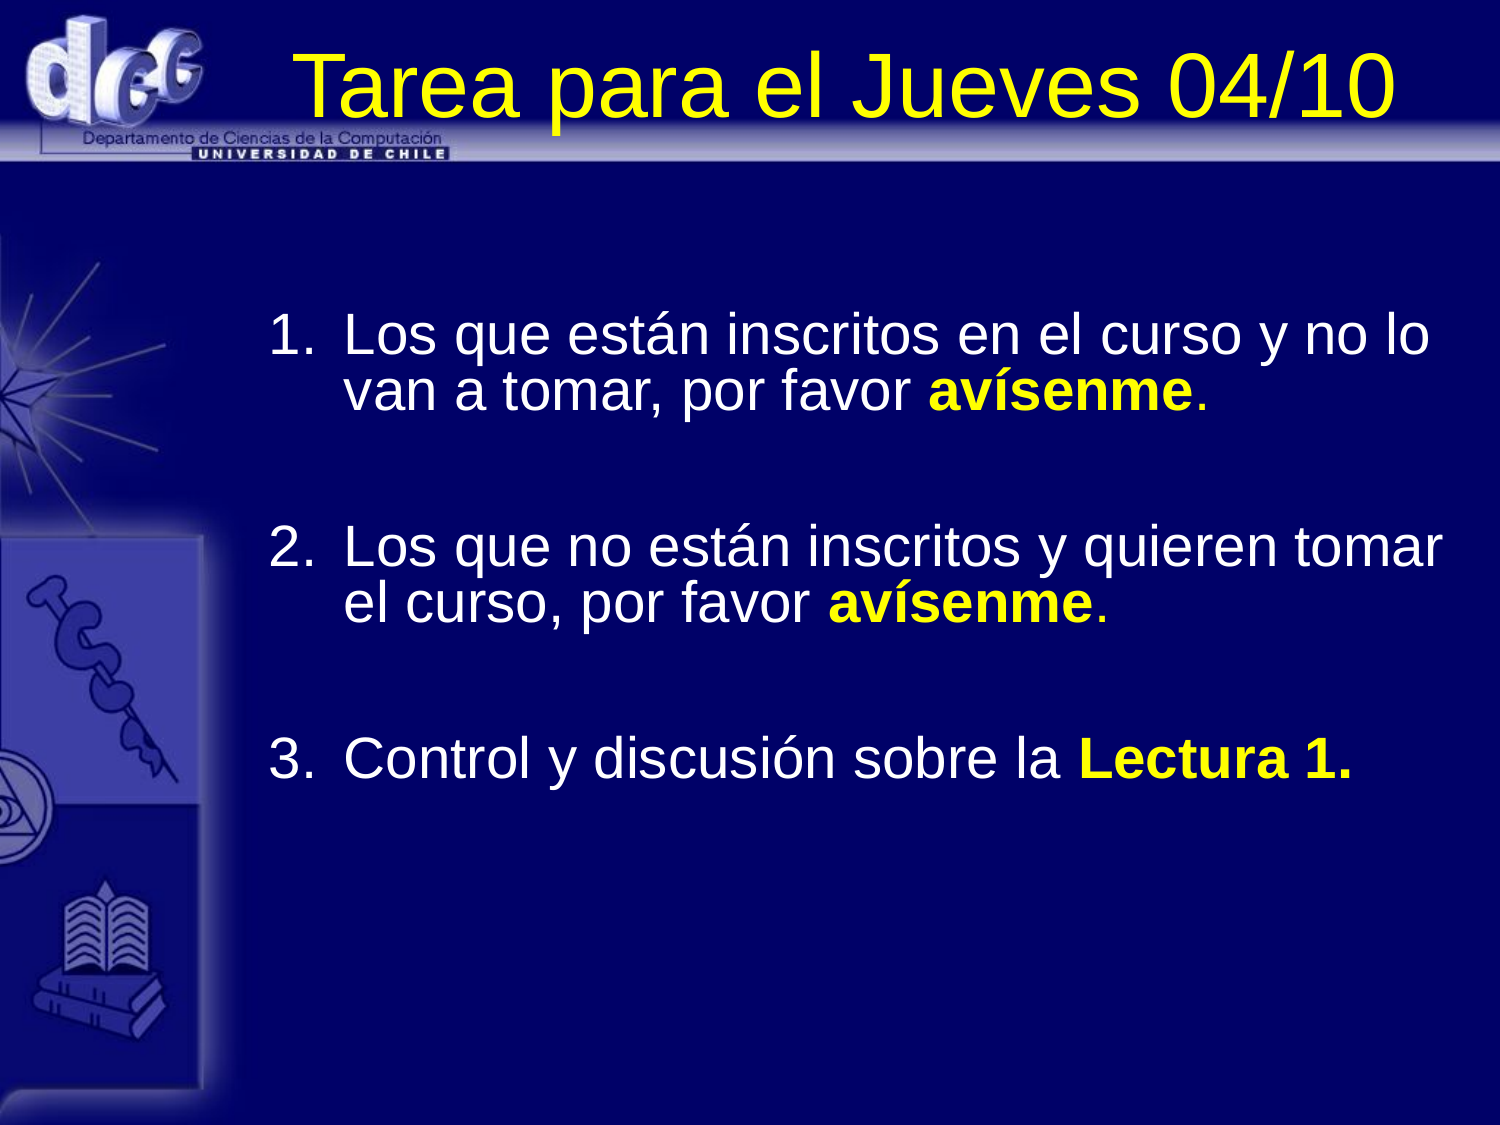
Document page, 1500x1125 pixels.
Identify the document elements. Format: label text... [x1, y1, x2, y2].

picture [0, 0, 1500, 1125]
title Tarea para el Jueves 04/10 [207, 0, 1483, 163]
list Los que están inscritos en el curso y no lo van a tomar, por favor avísenme. Los que no están inscritos y quieren tomar el curso, por favor avísenme. Control y discusión sobre la Lectura 1. [253, 302, 1500, 1125]
